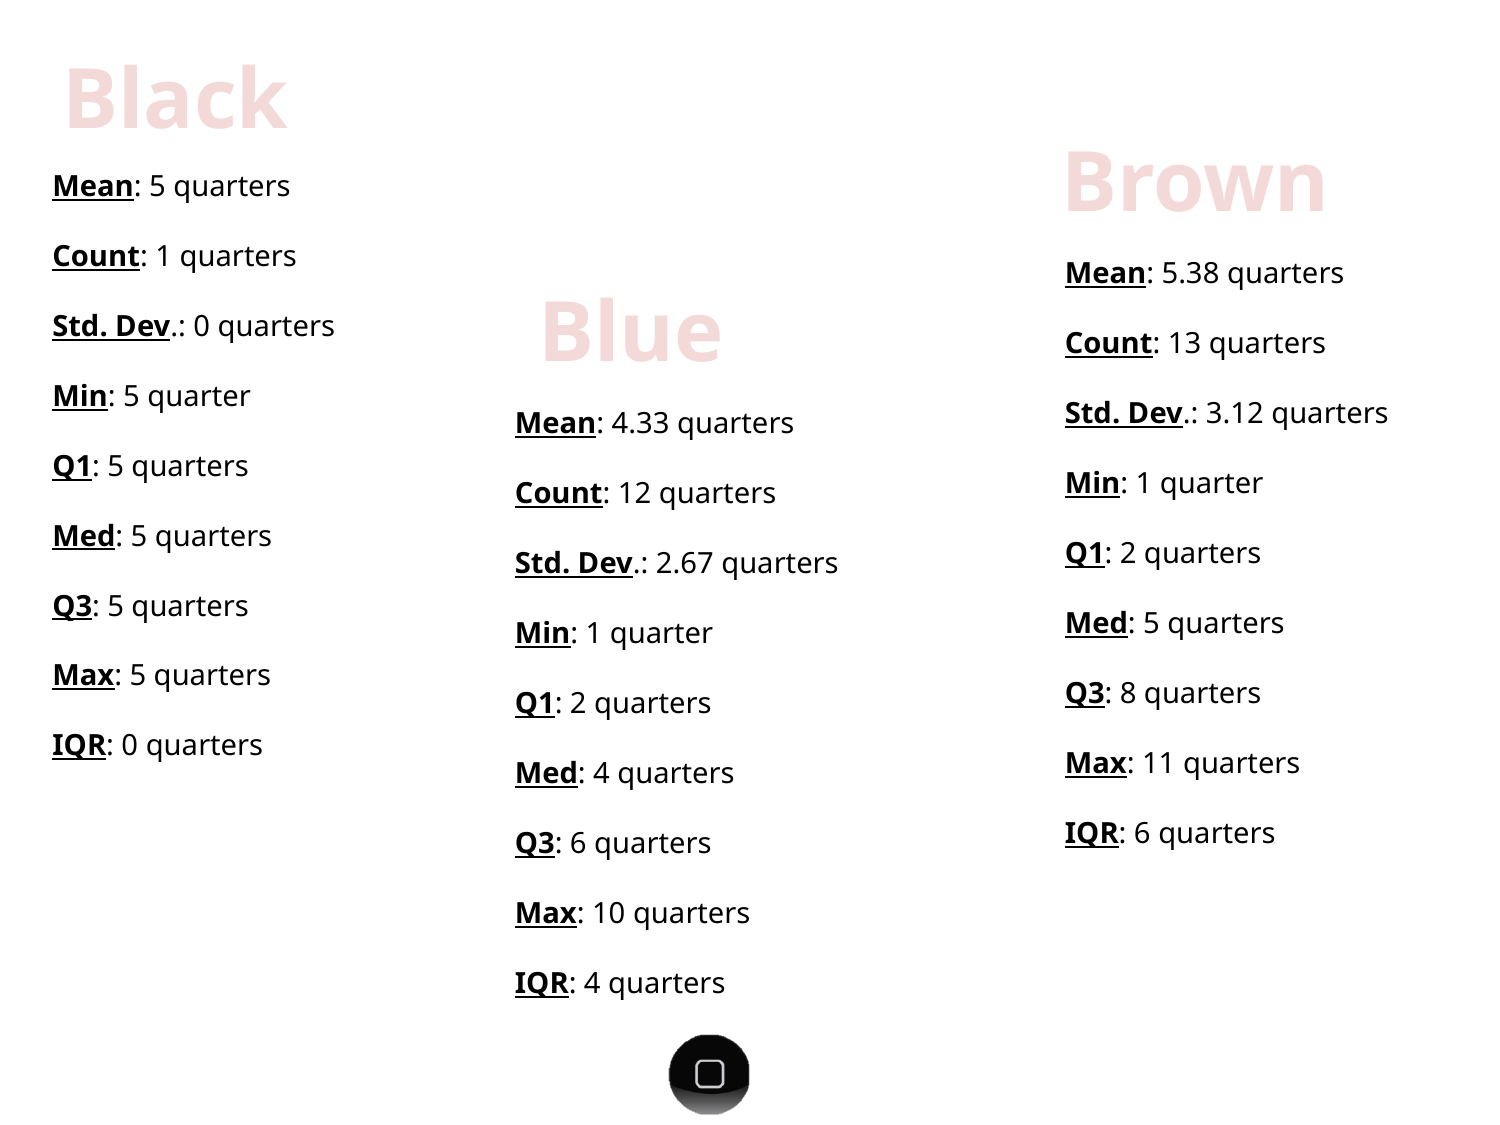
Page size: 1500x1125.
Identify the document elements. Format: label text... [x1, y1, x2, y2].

text_box Mean: 5.38 quarters Count: 13 quarters Std. Dev.: 3.12 quarters Min: 1 quarter Q1: 2 quarters Med: 5 quarters Q3: 8 quarters Max: 11 quarters IQR: 6 quarters [1049, 212, 1438, 857]
text_box Brown [1046, 120, 1345, 236]
text_box Mean: 5 quarters Count: 1 quarters Std. Dev.: 0 quarters Min: 5 quarter Q1: 5 quarters Med: 5 quarters Q3: 5 quarters Max: 5 quarters IQR: 0 quarters [37, 124, 425, 769]
text_box Mean: 4.33 quarters Count: 12 quarters Std. Dev.: 2.67 quarters Min: 1 quarter Q1: 2 quarters Med: 4 quarters Q3: 6 quarters Max: 10 quarters IQR: 4 quarters [499, 362, 888, 1007]
picture [659, 1024, 760, 1125]
text_box Black [47, 37, 304, 153]
text_box Blue [523, 271, 739, 386]
